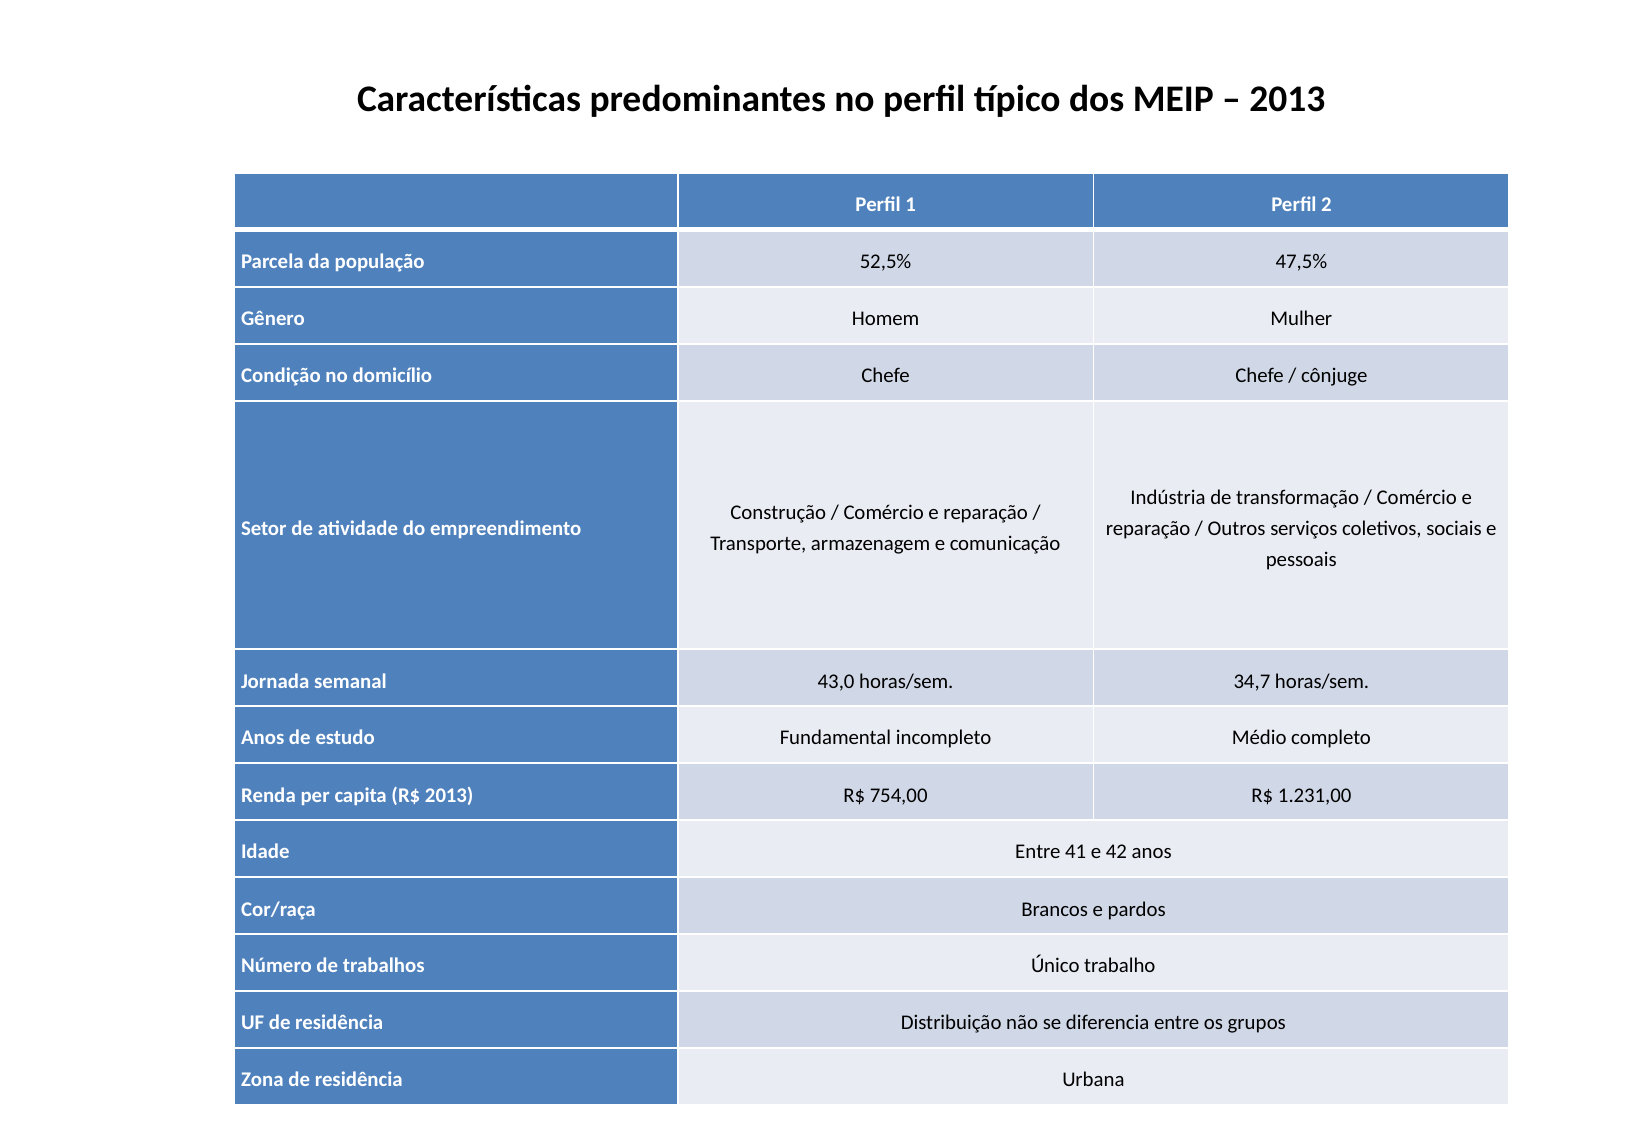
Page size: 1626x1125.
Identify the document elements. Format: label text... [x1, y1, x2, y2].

text_box Características predominantes no perfil típico dos MEIP – 2013 [32, 66, 1625, 127]
table_cell Gênero [235, 288, 677, 343]
table_cell Jornada semanal [235, 650, 677, 705]
table_cell Parcela da população [235, 232, 677, 286]
table_cell 34,7 horas/sem. [1094, 650, 1508, 705]
table_cell Idade [235, 821, 677, 876]
table_cell Único trabalho [679, 935, 1508, 990]
table_header Perfil 1 [679, 174, 1093, 227]
table_cell Cor/raça [235, 878, 677, 933]
table_cell Setor de atividade do empreendimento [235, 402, 677, 648]
table_cell 52,5% [679, 232, 1093, 286]
table_cell Construção / Comércio e reparação / Transporte, armazenagem e comunicação [679, 402, 1093, 648]
table_cell Médio completo [1094, 707, 1508, 762]
table_cell Mulher [1094, 288, 1508, 343]
table_cell Condição no domicílio [235, 345, 677, 400]
table_cell Entre 41 e 42 anos [679, 821, 1508, 876]
table_cell 47,5% [1094, 232, 1508, 286]
table_cell Distribuição não se diferencia entre os grupos [679, 992, 1508, 1047]
table_cell Anos de estudo [235, 707, 677, 762]
table_cell Chefe [679, 345, 1093, 400]
table_cell Indústria de transformação / Comércio e reparação / Outros serviços coletivos, sociais e pessoais [1094, 402, 1508, 648]
table_cell Renda per capita (R$ 2013) [235, 764, 677, 819]
table_cell 43,0 horas/sem. [679, 650, 1093, 705]
table_cell UF de residência [235, 992, 677, 1047]
table_cell Homem [679, 288, 1093, 343]
table_header Perfil 2 [1094, 174, 1508, 227]
table_cell Chefe / cônjuge [1094, 345, 1508, 400]
table_header [235, 174, 677, 227]
table_cell Zona de residência [235, 1049, 677, 1104]
table_cell Brancos e pardos [679, 878, 1508, 933]
table_cell R$ 754,00 [679, 764, 1093, 819]
table_cell R$ 1.231,00 [1094, 764, 1508, 819]
table_cell Urbana [679, 1049, 1508, 1104]
table_cell Fundamental incompleto [679, 707, 1093, 762]
table_cell Número de trabalhos [235, 935, 677, 990]
